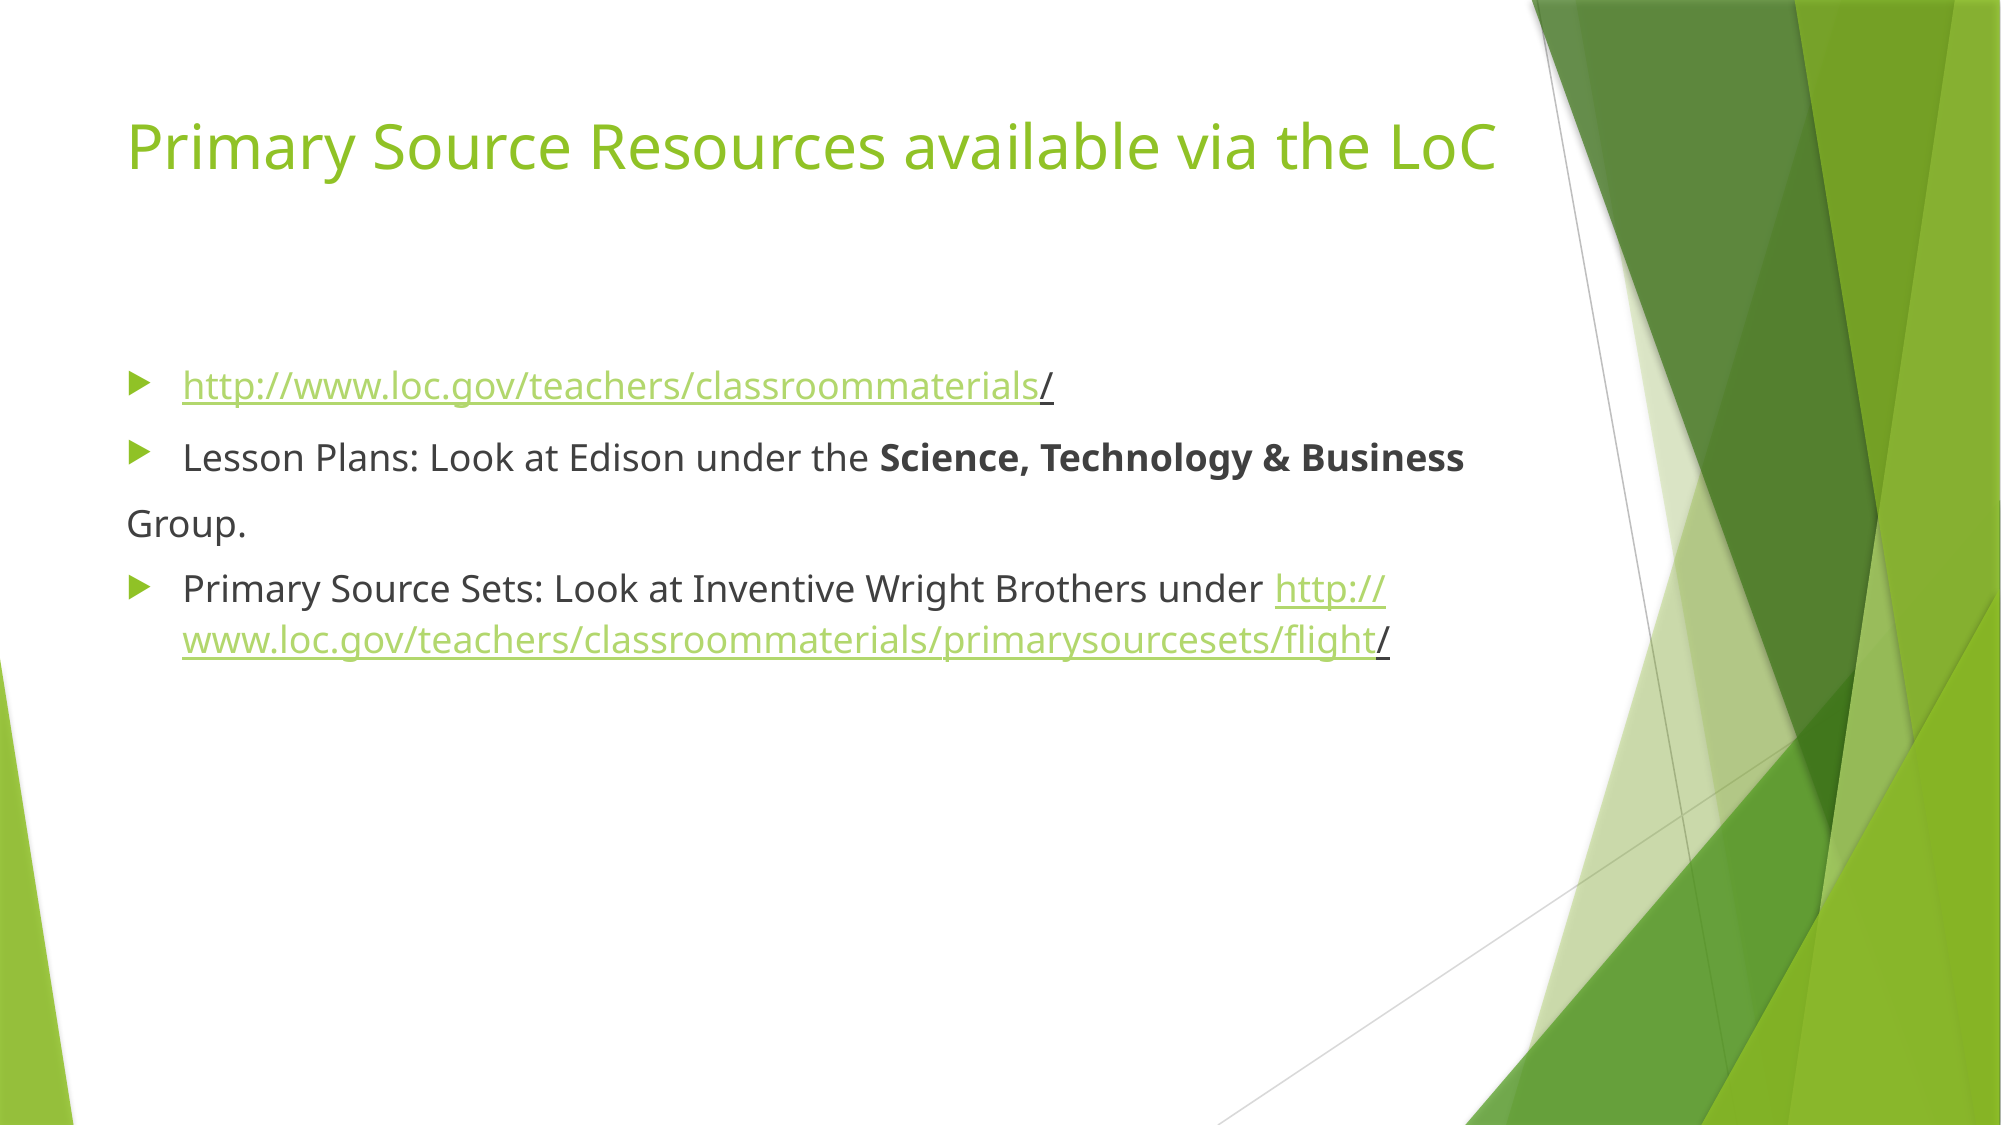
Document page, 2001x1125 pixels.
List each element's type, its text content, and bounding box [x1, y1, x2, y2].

title Primary Source Resources available via the LoC [111, 99, 1522, 317]
list http://www.loc.gov/teachers/classroommaterials/ Lesson Plans: Look at Edison under the Science, Technology & Business Group. Primary Source Sets: Look at Inventive Wright Brothers under http://www.loc.gov/teachers/classroommaterials/primarysourcesets/flight/ [111, 354, 1522, 992]
